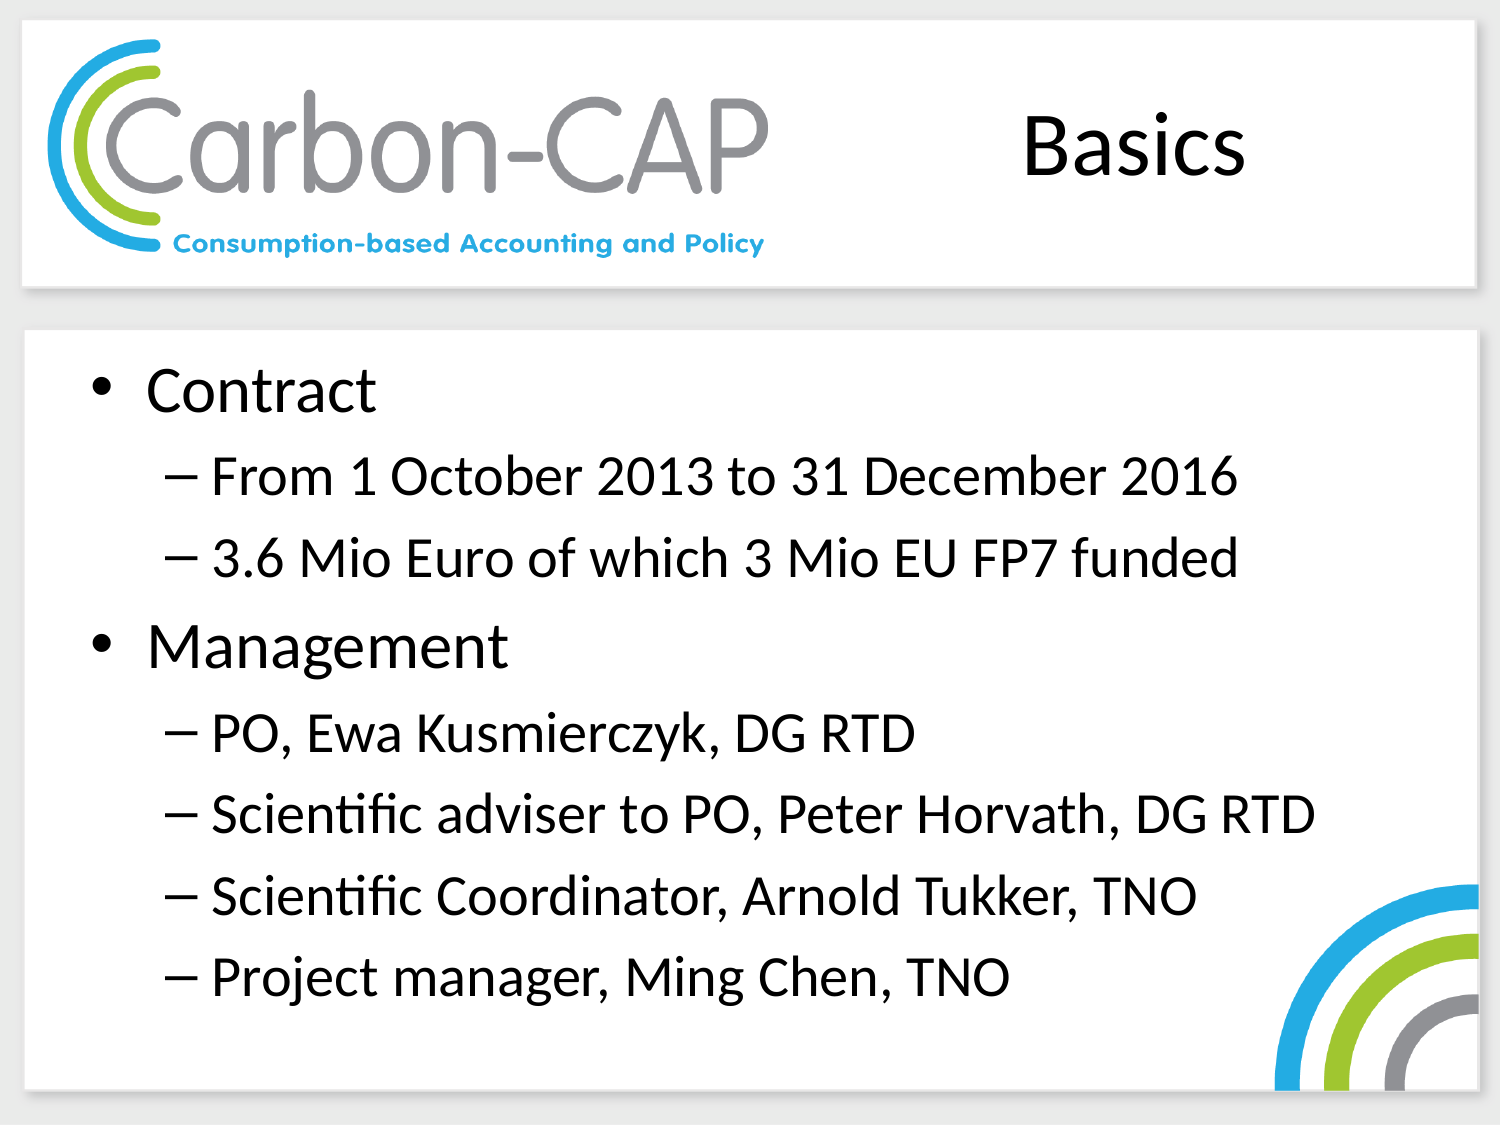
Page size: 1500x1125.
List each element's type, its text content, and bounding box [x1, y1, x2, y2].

list Contract From 1 October 2013 to 31 December 2016 3.6 Mio Euro of which 3 Mio EU FP7 funded Management PO, Ewa Kusmierczyk, DG RTD Scientific adviser to PO, Peter Horvath, DG RTD Scientific Coordinator, Arnold Tukker, TNO Project manager, Ming Chen, TNO [75, 338, 1447, 1047]
picture [0, 0, 1500, 1125]
title Basics [844, 45, 1425, 233]
